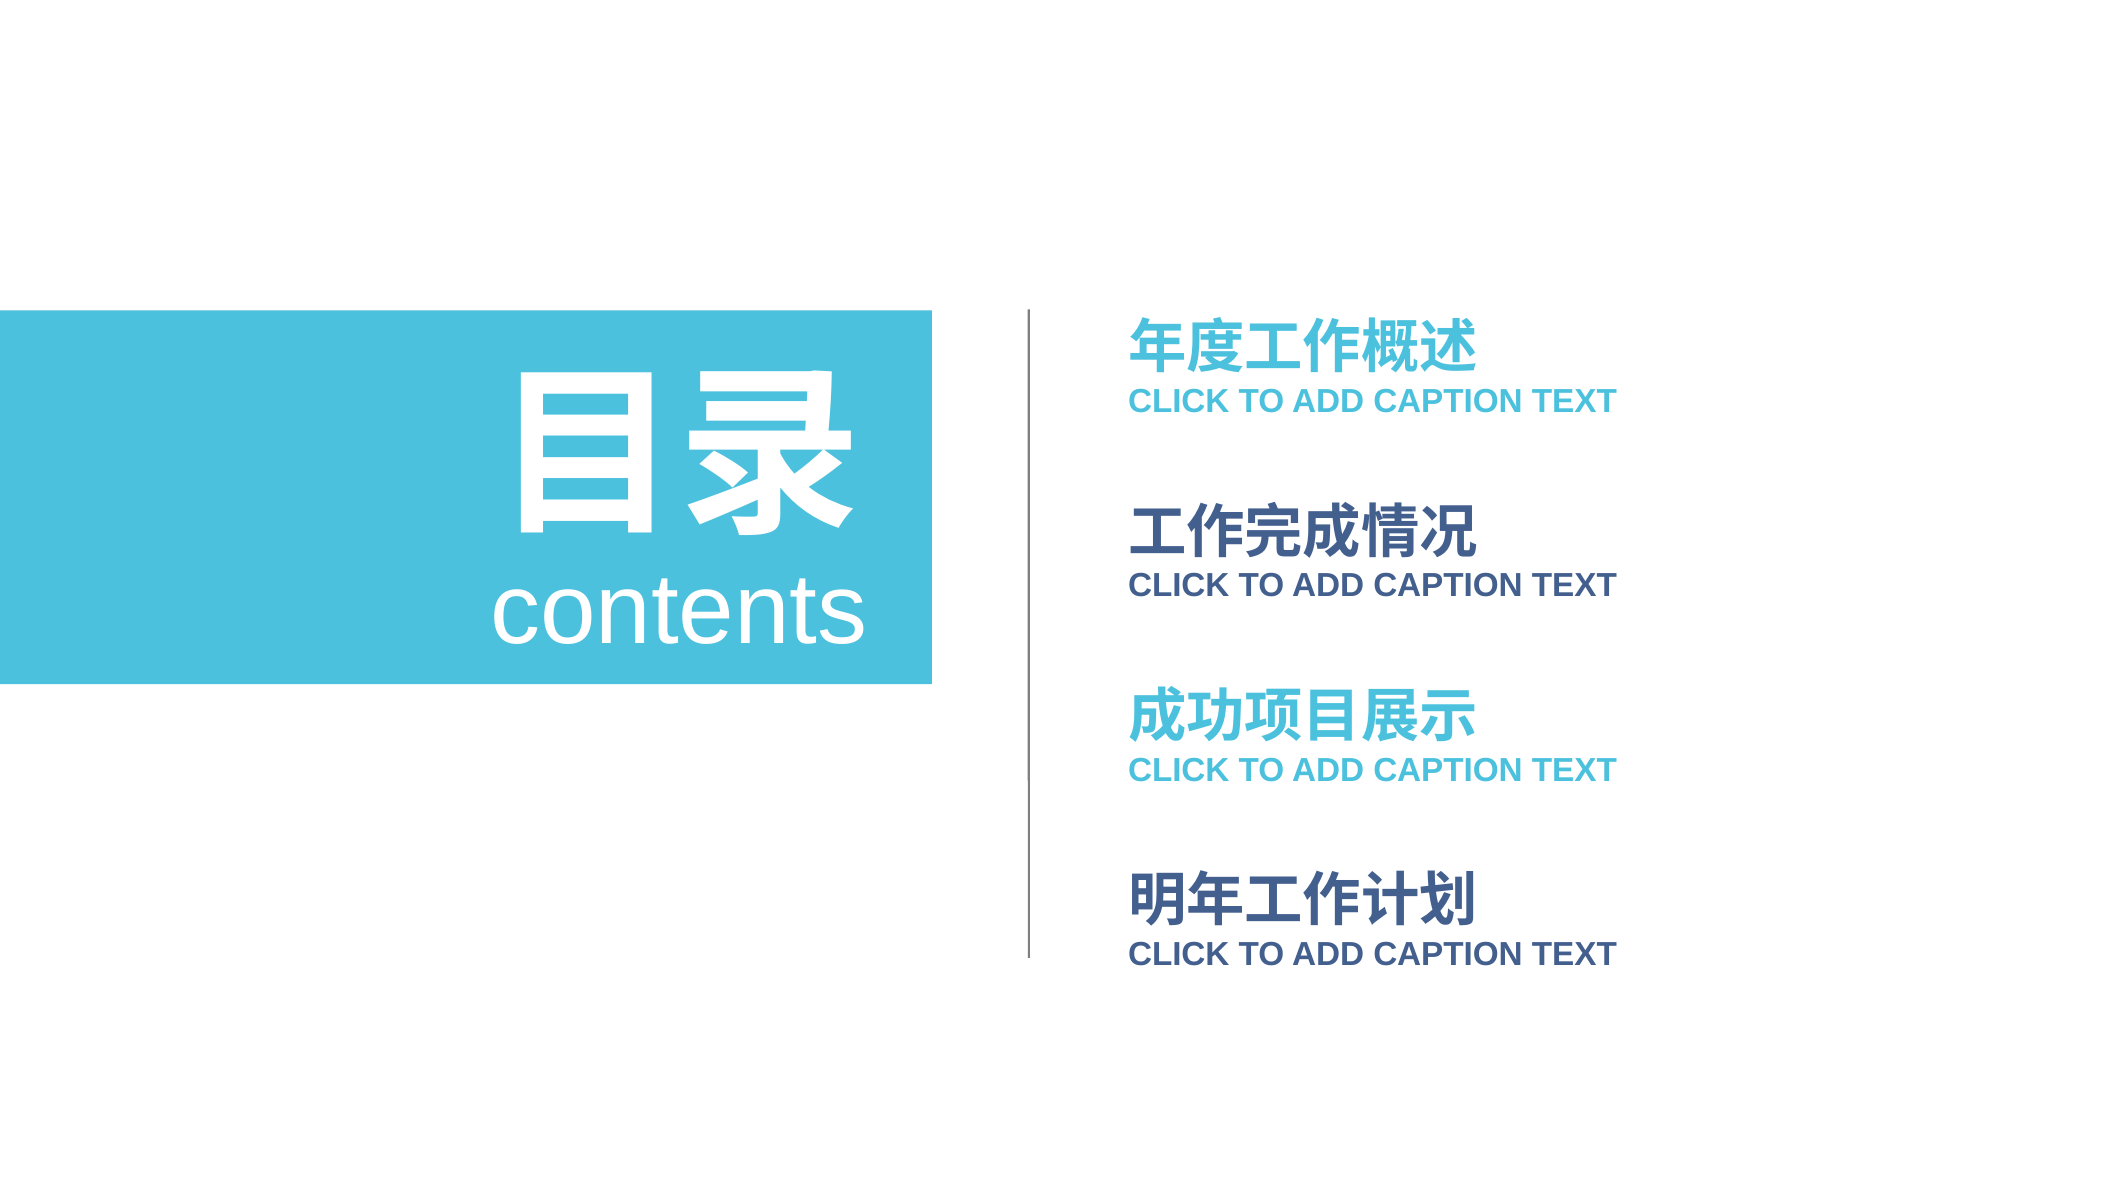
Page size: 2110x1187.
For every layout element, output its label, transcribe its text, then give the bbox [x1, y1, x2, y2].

text_box 年度工作概述 CLICK TO ADD CAPTION TEXT [1128, 309, 1618, 420]
text_box 明年工作计划 CLICK TO ADD CAPTION TEXT [1128, 862, 1618, 973]
text_box contents [490, 543, 868, 664]
text_box 目录 [495, 335, 863, 556]
text_box 成功项目展示 CLICK TO ADD CAPTION TEXT [1128, 677, 1618, 788]
text_box [0, 309, 933, 685]
text_box 工作完成情况 CLICK TO ADD CAPTION TEXT [1128, 493, 1618, 604]
